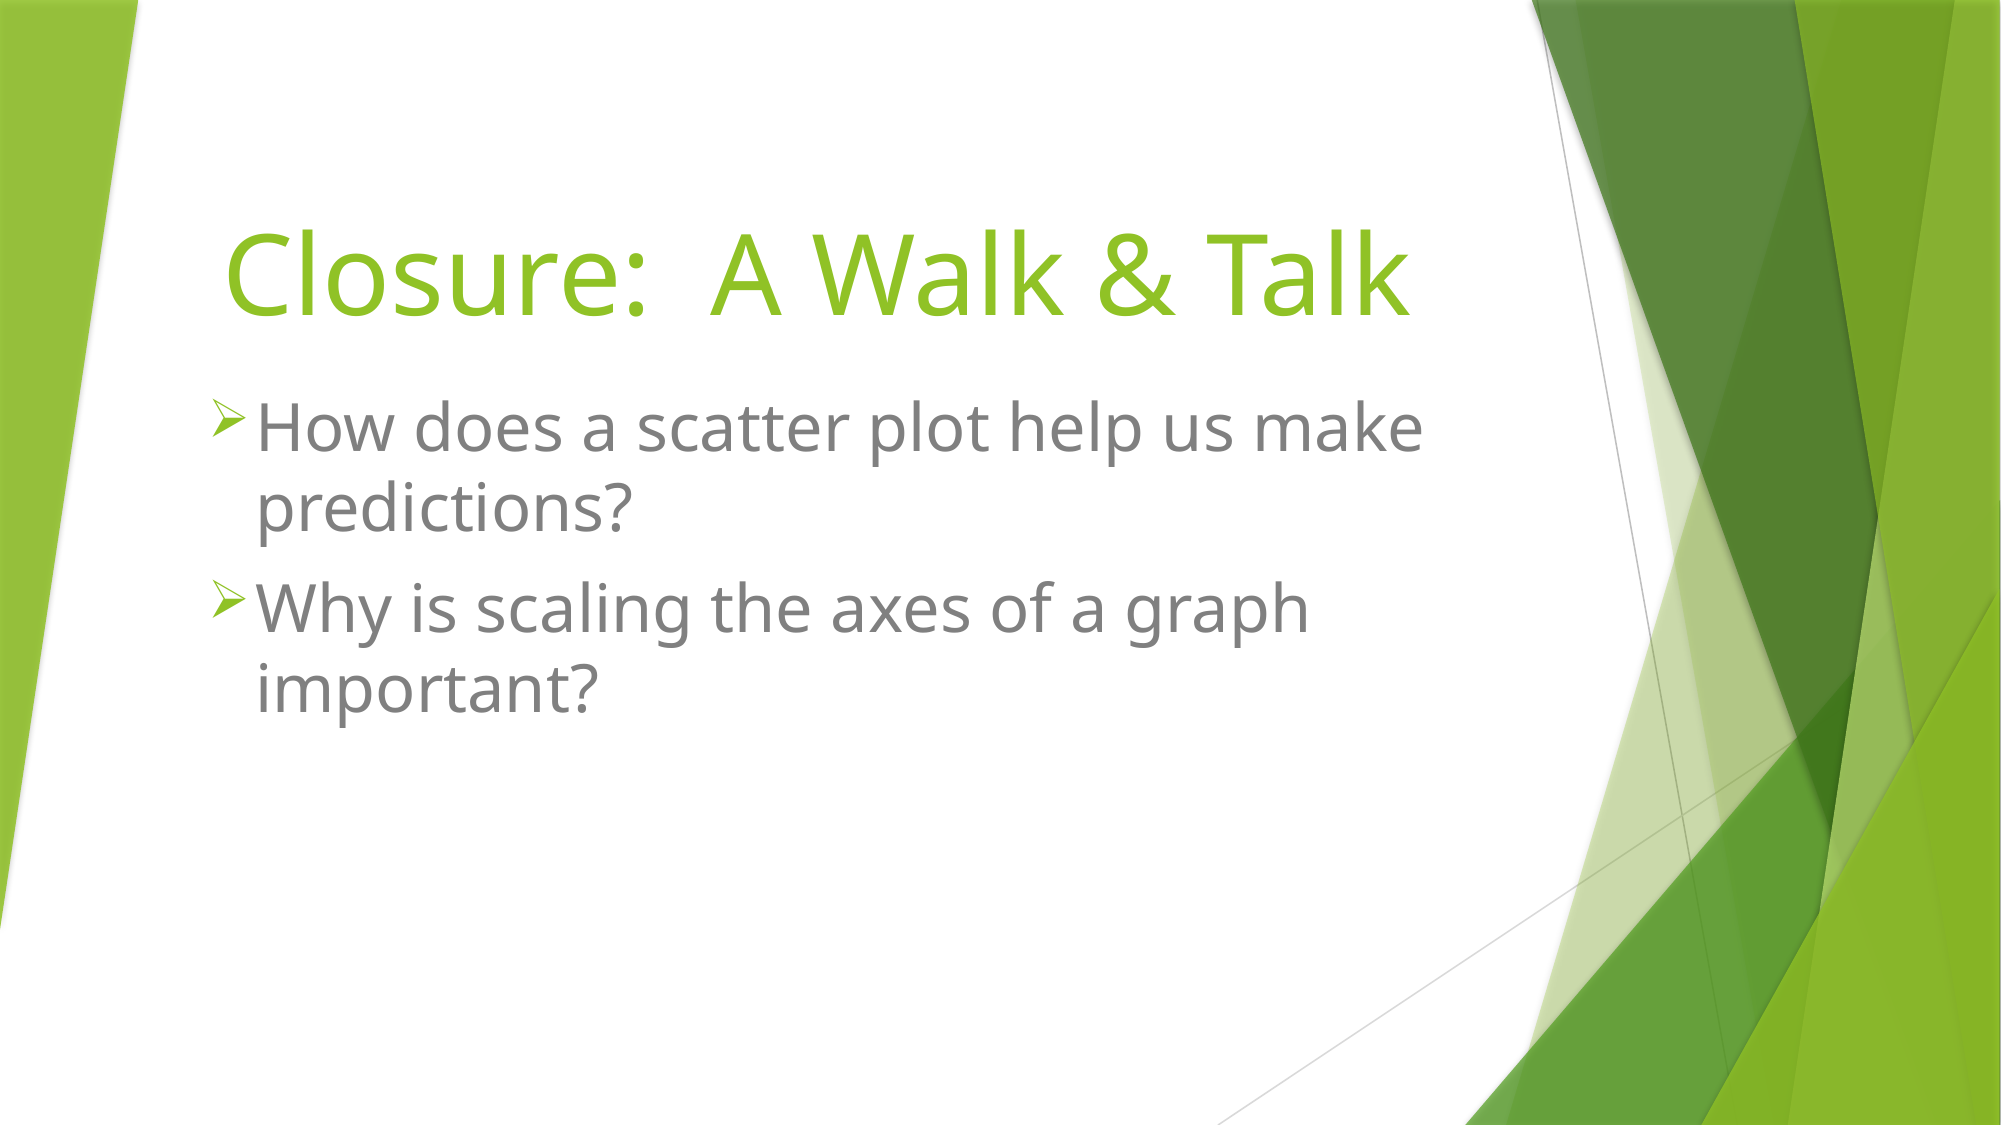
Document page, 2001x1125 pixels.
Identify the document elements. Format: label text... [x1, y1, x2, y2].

subtitle How does a scatter plot help us make predictions? Why is scaling the axes of a graph important? [193, 377, 1524, 792]
title Closure: A Walk & Talk [207, 162, 1482, 346]
